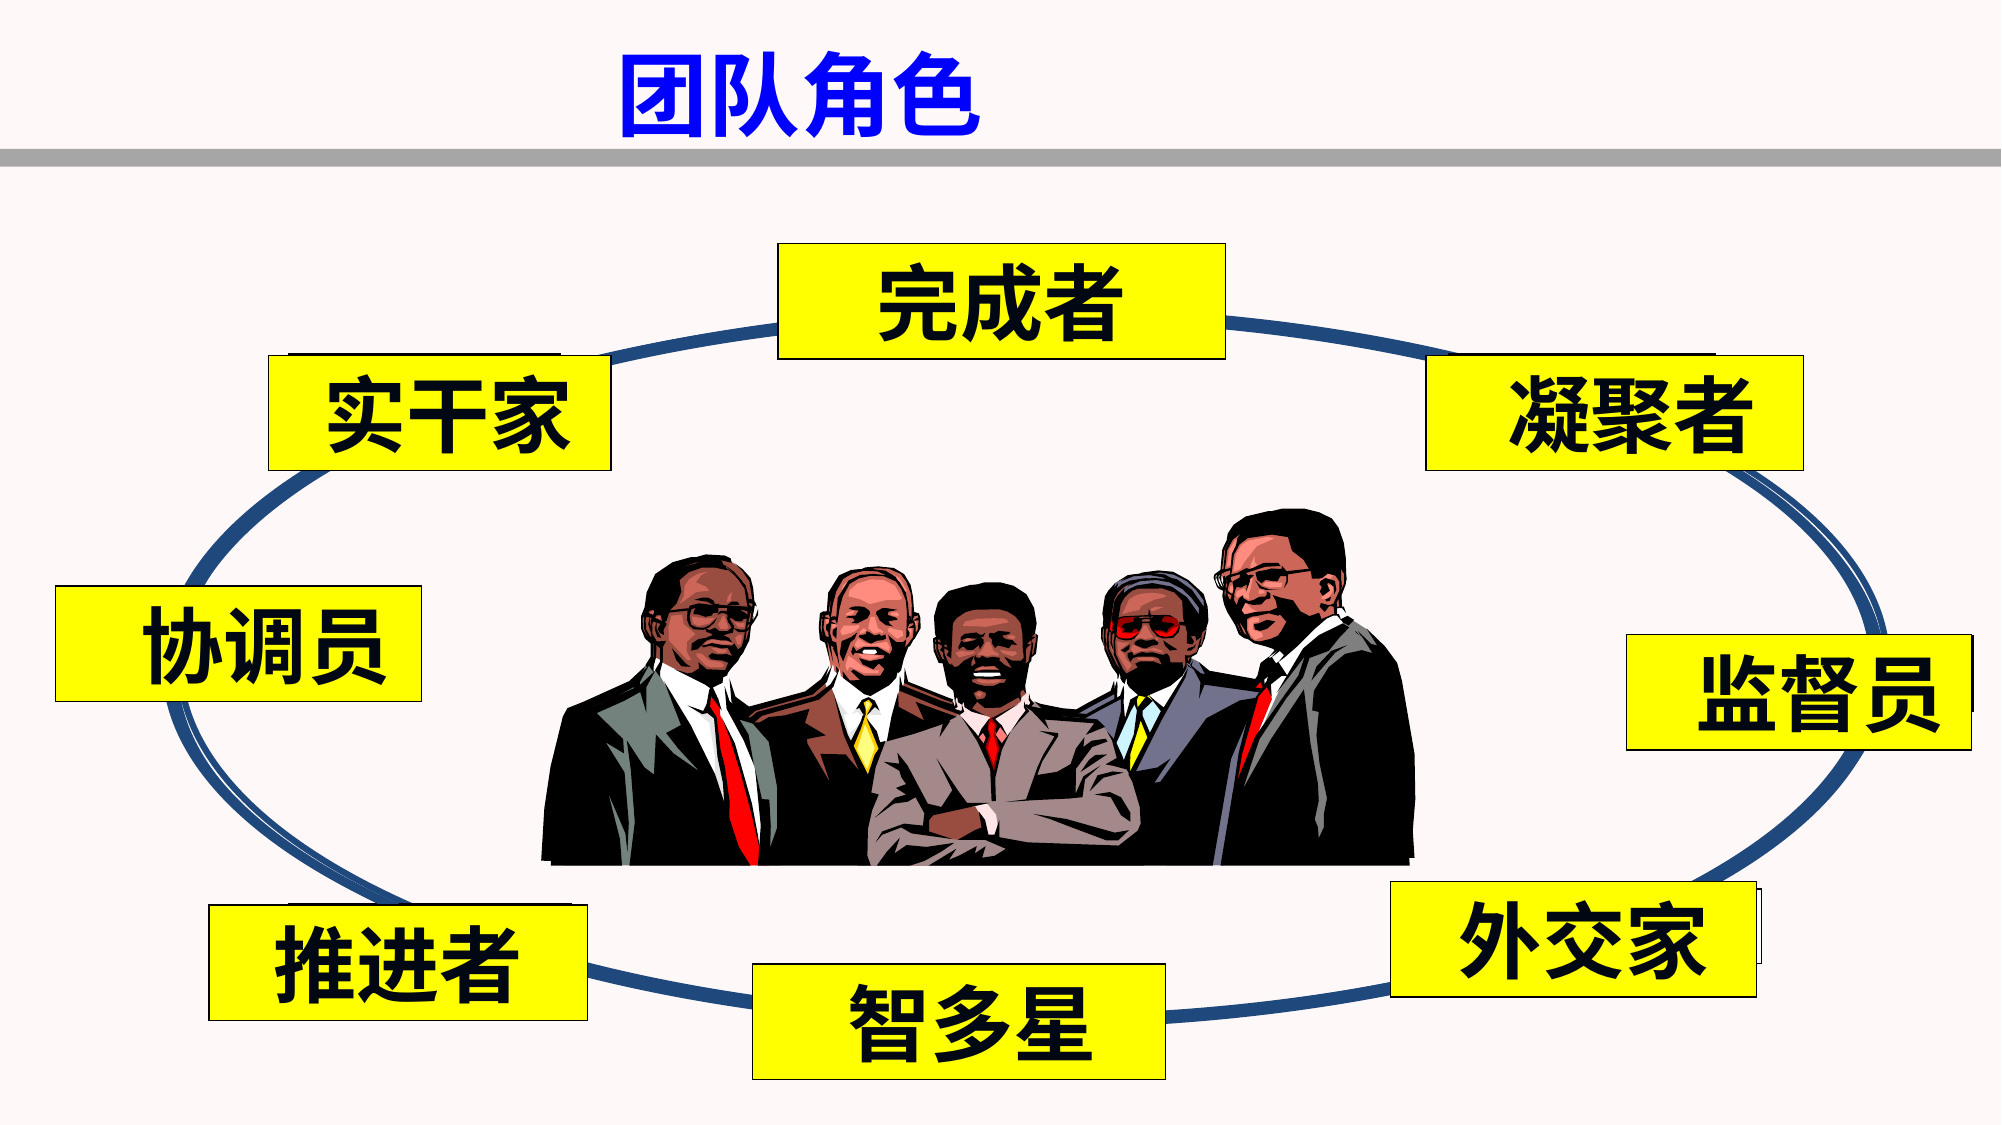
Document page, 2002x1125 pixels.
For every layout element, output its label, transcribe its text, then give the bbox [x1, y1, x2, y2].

title 团队角色 [374, 31, 1018, 234]
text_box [55, 243, 1974, 1081]
